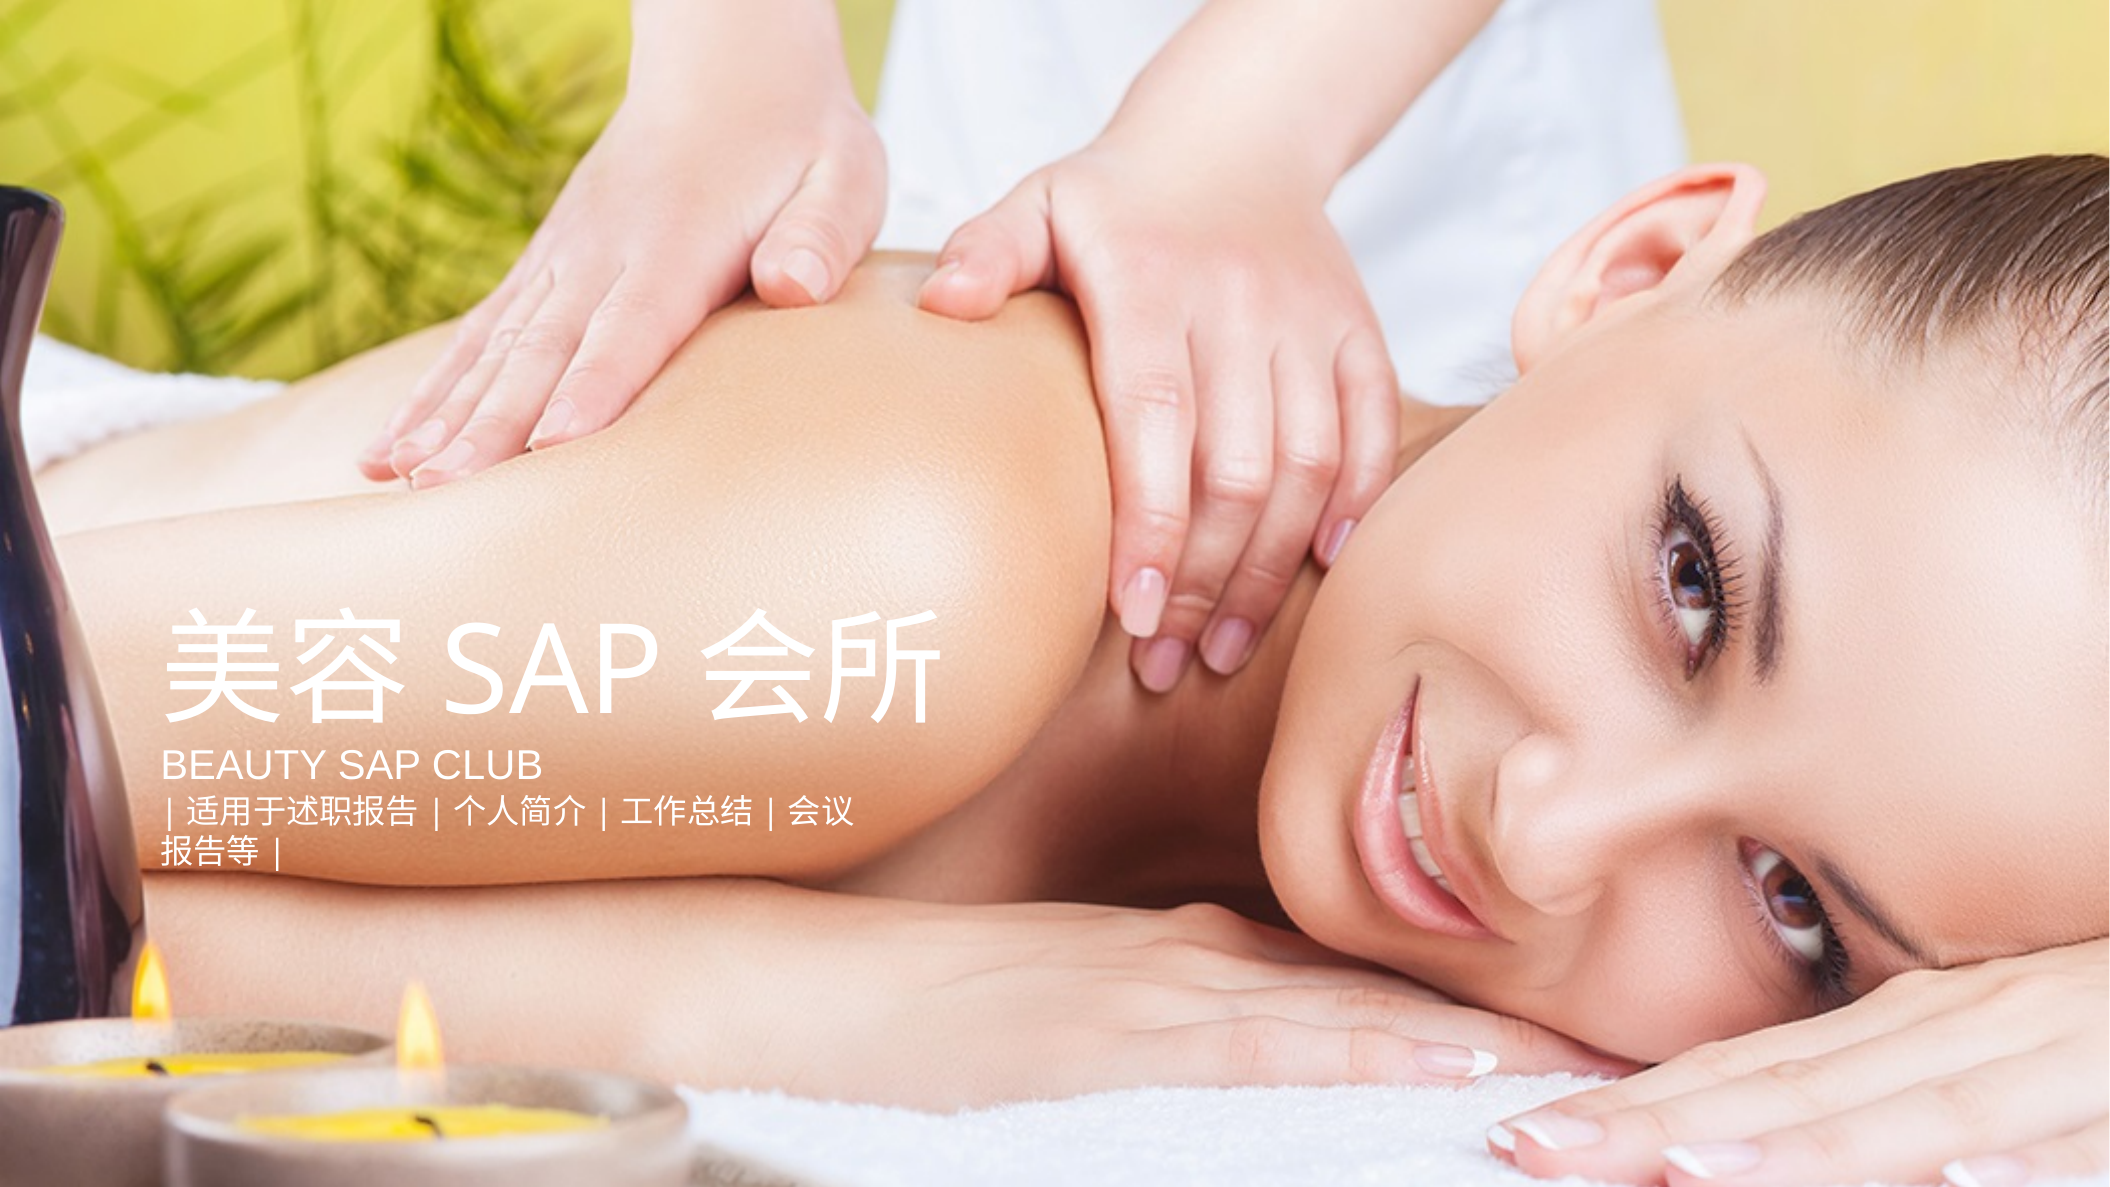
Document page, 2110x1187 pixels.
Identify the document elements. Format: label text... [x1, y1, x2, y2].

text_box |适用于述职报告|个人简介|工作总结|会议报告等| [145, 782, 896, 878]
text_box [0, 0, 2110, 1187]
text_box 美容SAP会所 [145, 581, 1008, 747]
text_box BEAUTY SAP CLUB [145, 747, 595, 782]
